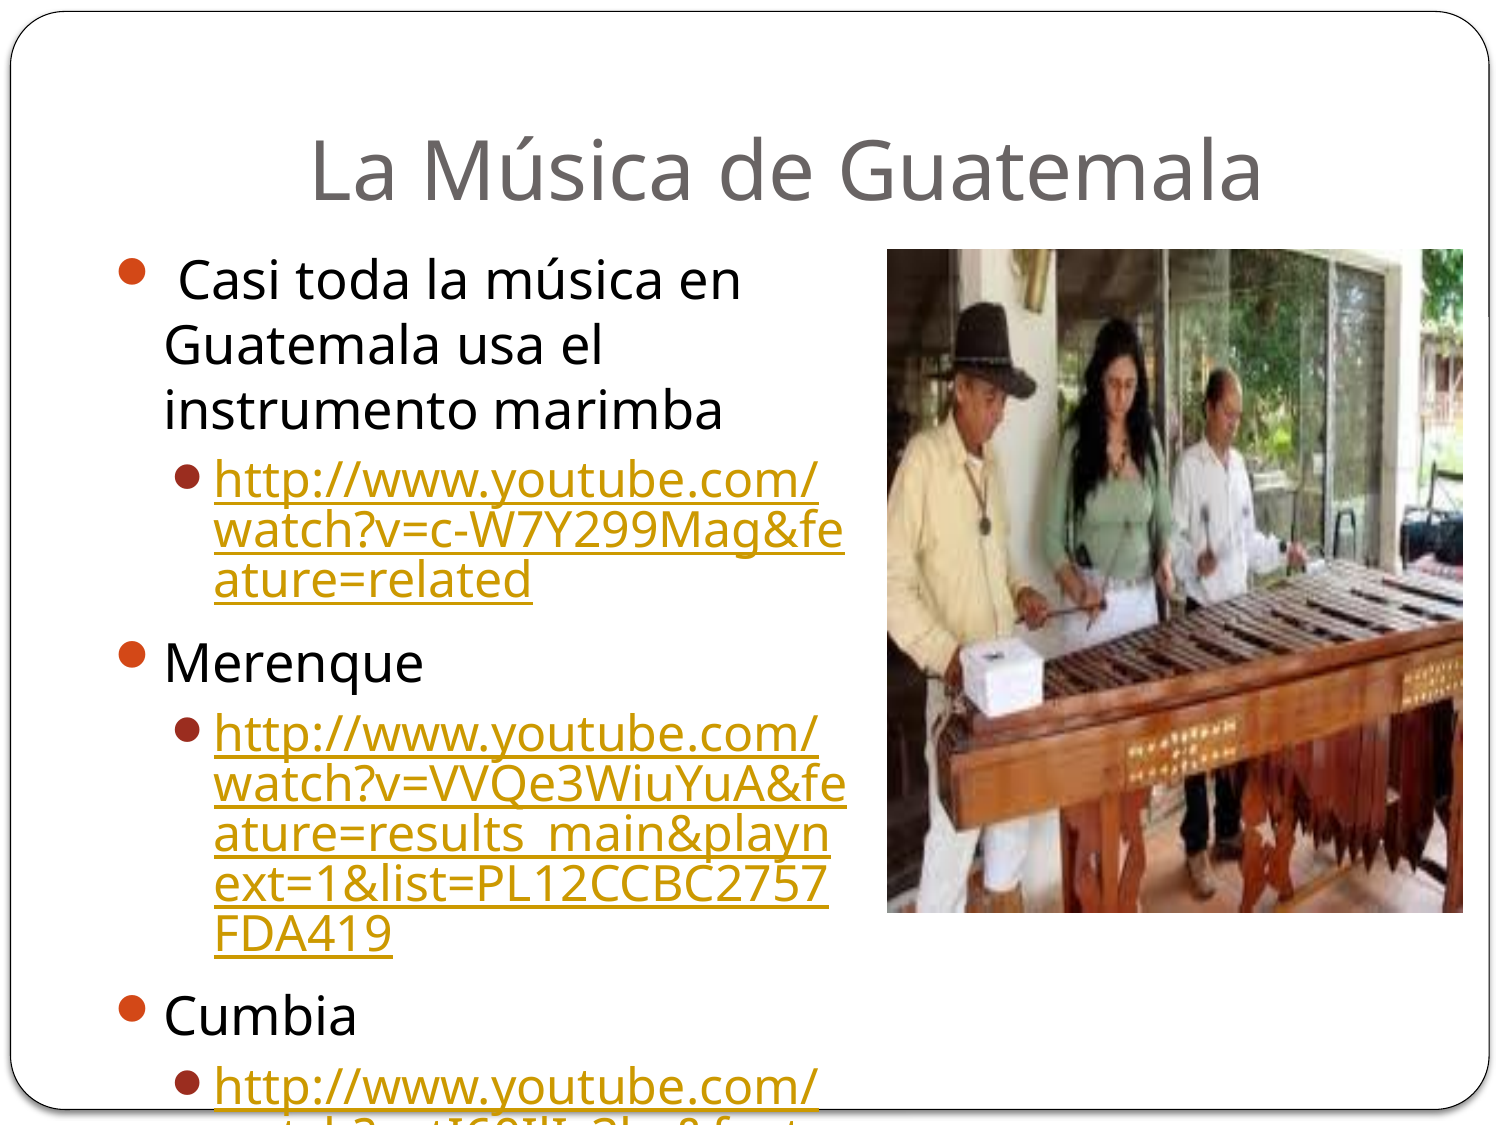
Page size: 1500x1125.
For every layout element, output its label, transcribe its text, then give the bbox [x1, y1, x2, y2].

list Casi toda la música en Guatemala usa el instrumento marimba http://www.youtube.com/watch?v=c-W7Y299Mag&feature=related Merenque http://www.youtube.com/watch?v=VVQe3WiuYuA&feature=results_main&playnext=1&list=PL12CCBC2757FDA419 Cumbia http://www.youtube.com/watch?v=tI60IlI_3hs&feature=related [99, 237, 863, 988]
title La Música de Guatemala [150, 45, 1425, 233]
picture [887, 249, 1463, 913]
